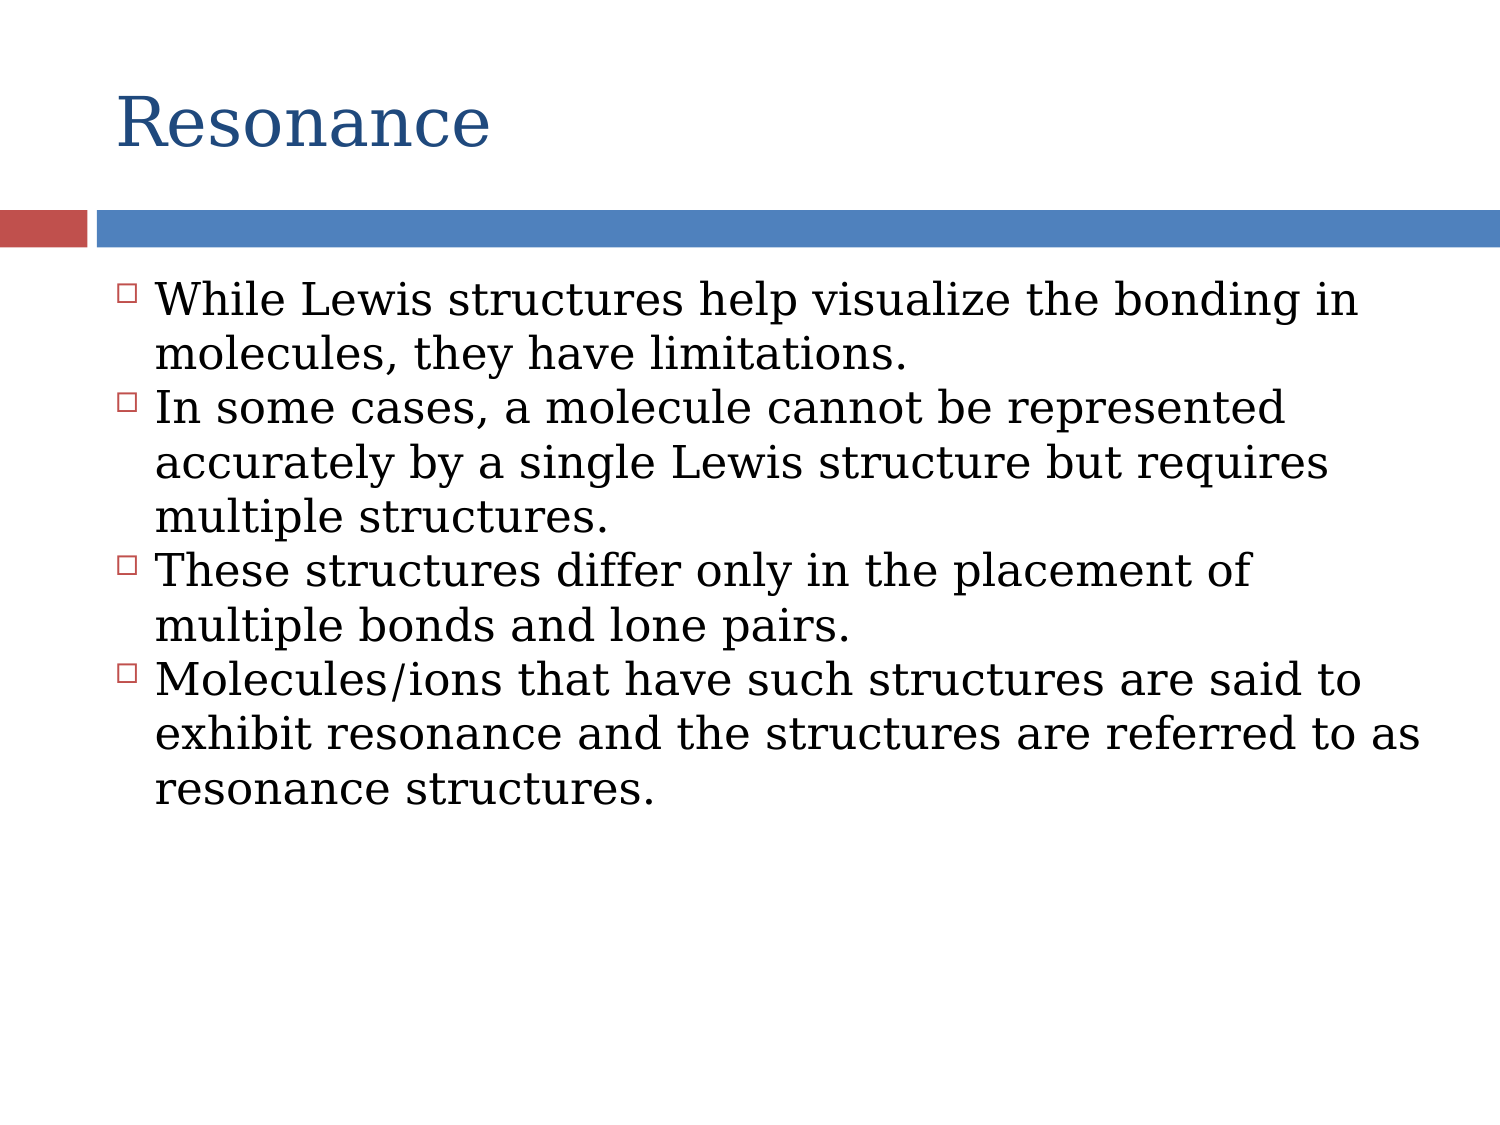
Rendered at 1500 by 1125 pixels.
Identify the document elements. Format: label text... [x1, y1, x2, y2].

list While Lewis structures help visualize the bonding in molecules, they have limitations. In some cases, a molecule cannot be represented accurately by a single Lewis structure but requires multiple structures. These structures differ only in the placement of multiple bonds and lone pairs. Molecules/ions that have such structures are said to exhibit resonance and the structures are referred to as resonance structures. [100, 262, 1438, 1000]
title Resonance [100, 37, 1438, 200]
